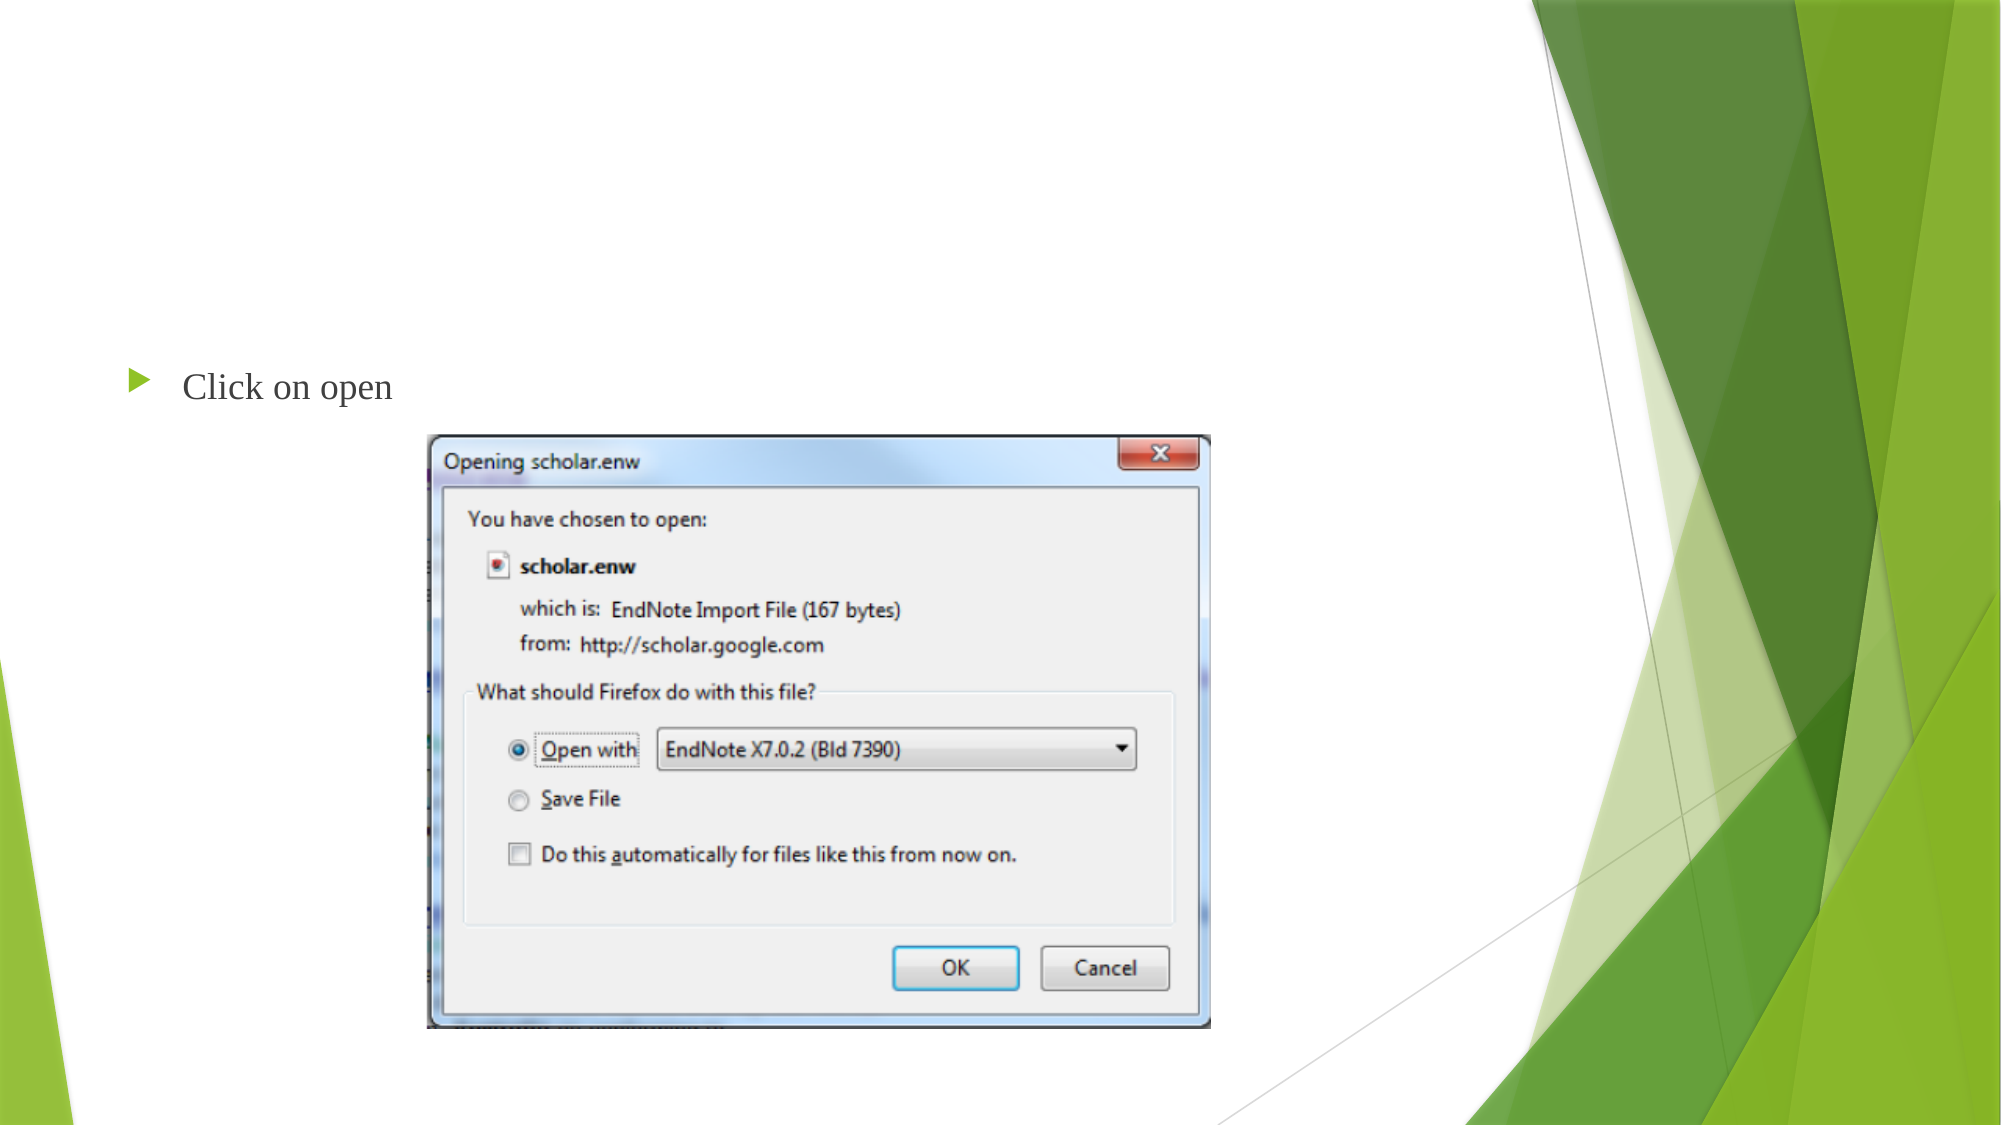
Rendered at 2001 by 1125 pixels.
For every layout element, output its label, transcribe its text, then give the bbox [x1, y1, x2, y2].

picture [421, 432, 1212, 1030]
list Click on open [111, 354, 1522, 992]
